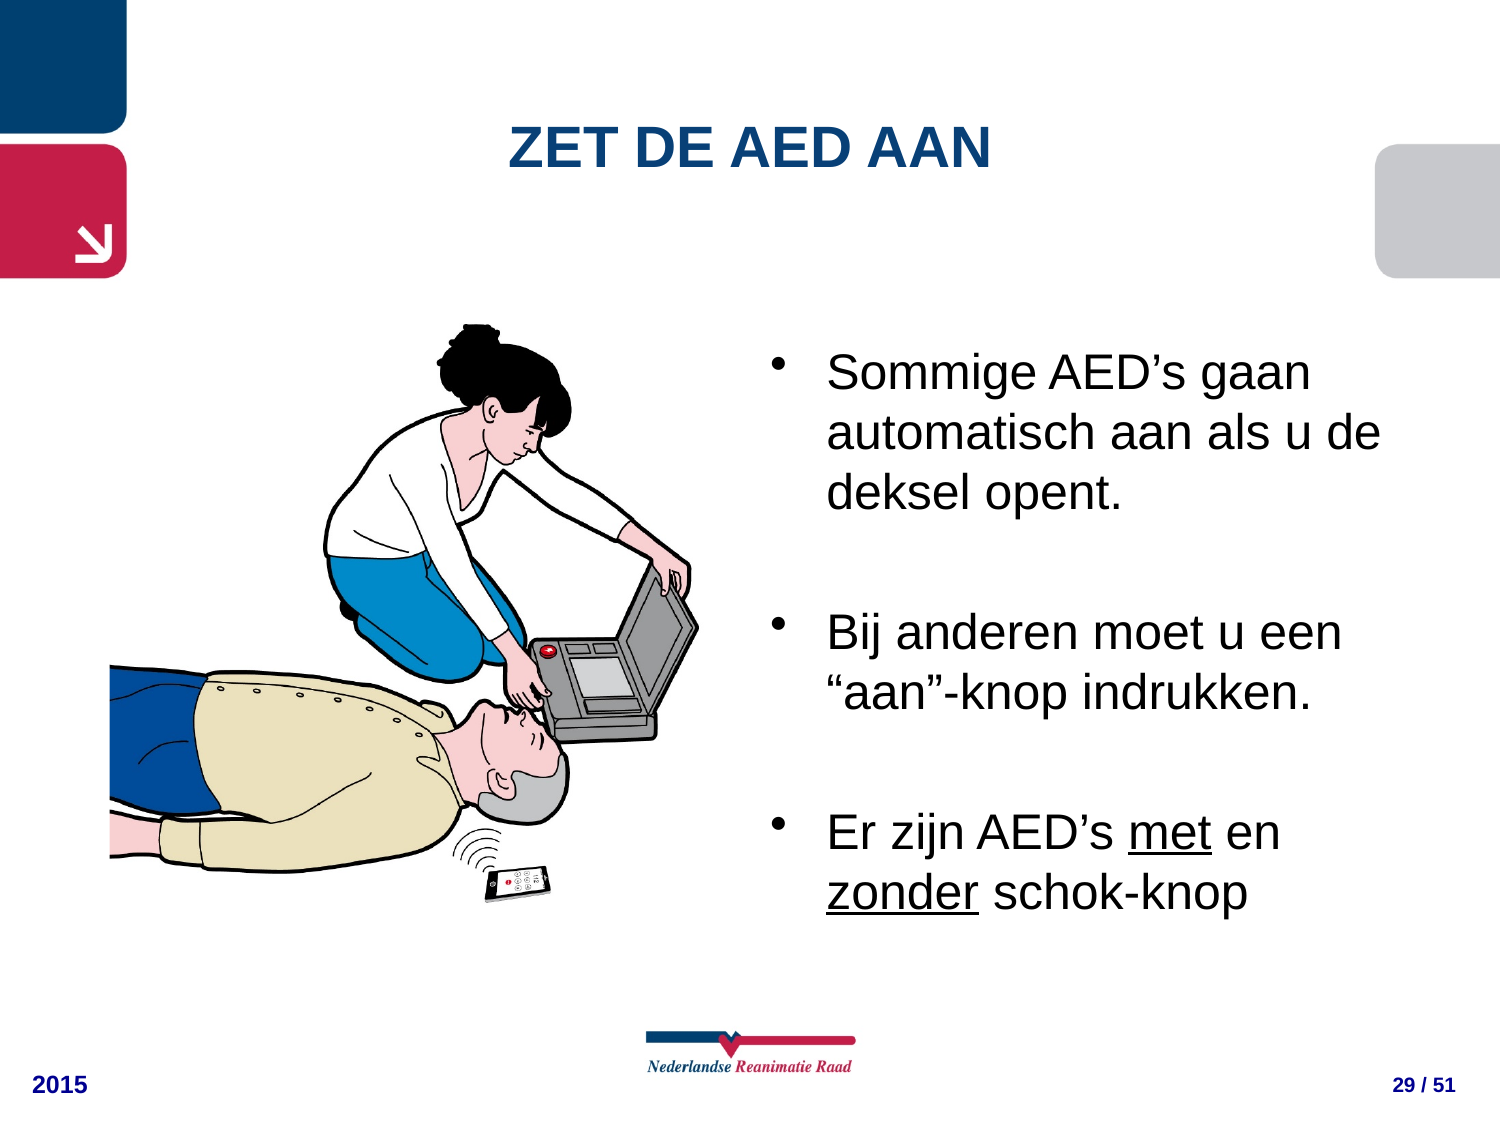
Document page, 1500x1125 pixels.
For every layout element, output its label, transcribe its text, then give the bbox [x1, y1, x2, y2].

picture [0, 0, 1500, 1125]
list Sommige AED’s gaan automatisch aan als u de deksel opent. Bij anderen moet u een “aan”-knop indrukken. Er zijn AED’s met en zonder schok-knop [755, 332, 1434, 1002]
text_box ZET DE AED AAN [33, 101, 1468, 177]
